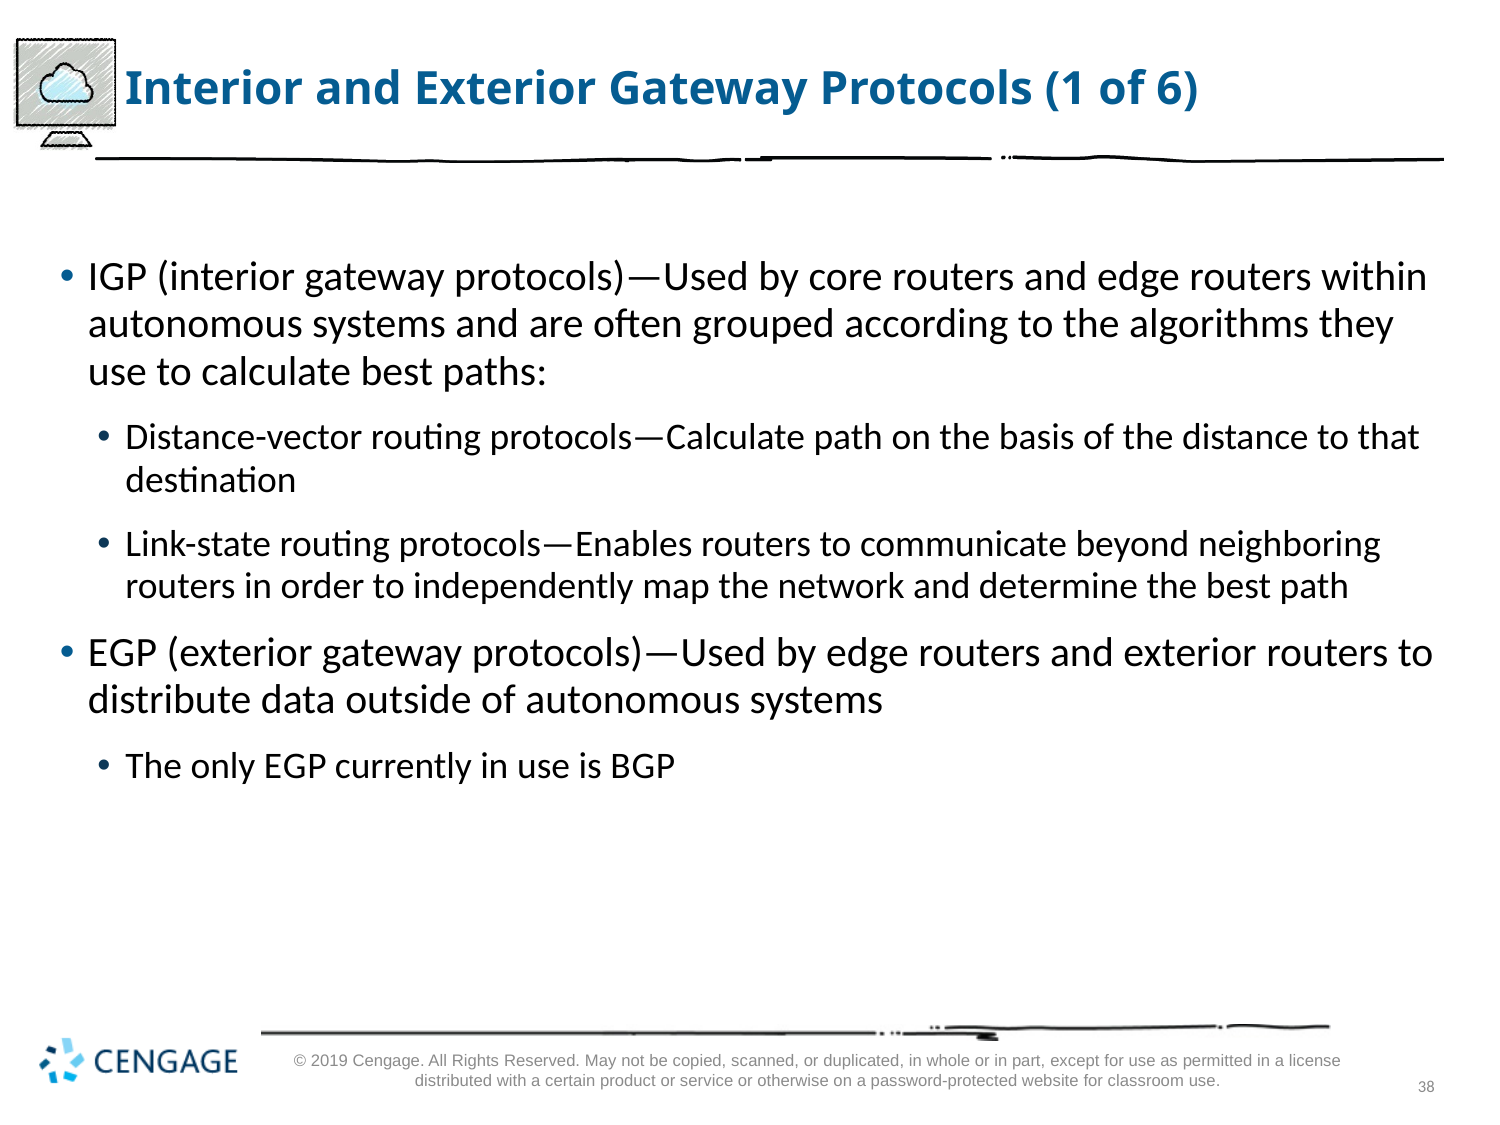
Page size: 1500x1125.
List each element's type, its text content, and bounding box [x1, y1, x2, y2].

picture [95, 155, 1444, 163]
footer © 2019 Cengage. All Rights Reserved. May not be copied, scanned, or duplicated, in whole or in part, except for use as permitted in a license distributed with a certain product or service or otherwise on a password-protected website for classroom use. [262, 1050, 1375, 1091]
picture [261, 1024, 1331, 1041]
picture [13, 36, 117, 151]
list I G P (interior gateway protocols)—Used by core routers and edge routers within autonomous systems and are often grouped according to the algorithms they use to calculate best paths: Distance-vector routing protocols—Calculate path on the basis of the distance to that destination Link-state routing protocols—Enables routers to communicate beyond neighboring routers in order to independently map the network and determine the best path E G P (exterior gateway protocols)—Used by edge routers and exterior routers to distribute data outside of autonomous systems The only E G P currently in use is B G P [59, 252, 1441, 793]
title Interior and Exterior Gateway Protocols (1 of 6) [125, 66, 1442, 116]
picture [19, 1024, 250, 1096]
